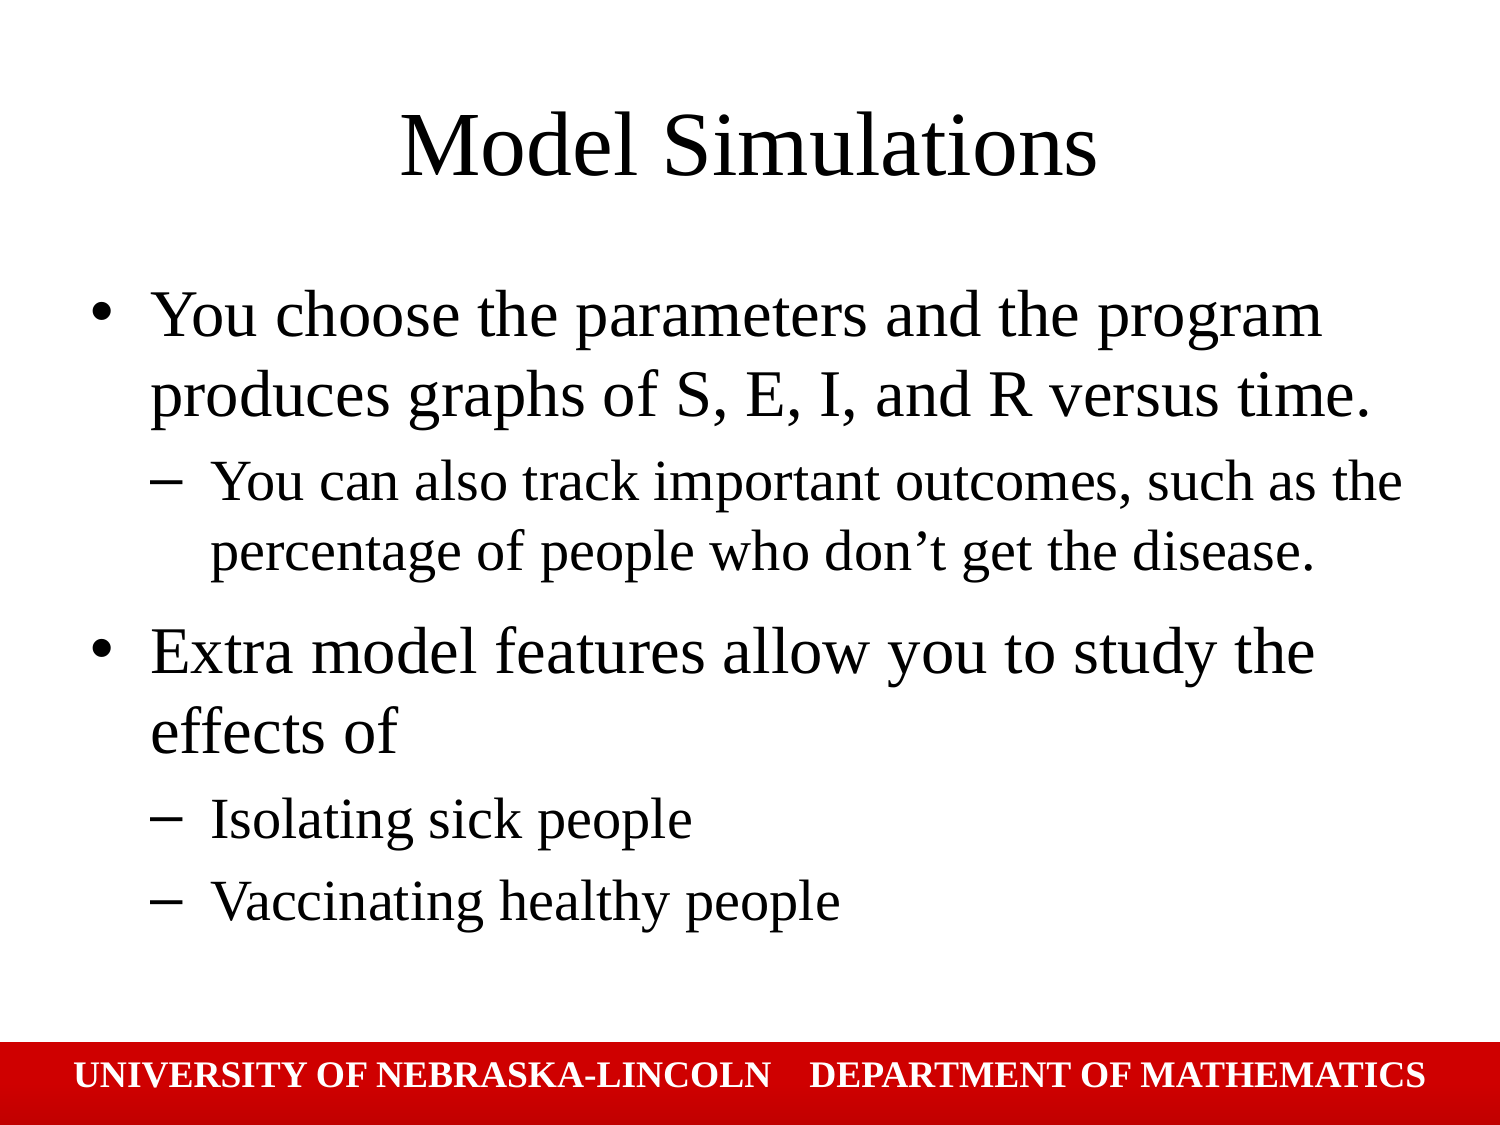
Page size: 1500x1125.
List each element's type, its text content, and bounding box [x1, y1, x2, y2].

list You choose the parameters and the program produces graphs of S, E, I, and R versus time. You can also track important outcomes, such as the percentage of people who don’t get the disease. Extra model features allow you to study the effects of Isolating sick people Vaccinating healthy people [75, 262, 1425, 1005]
title Model Simulations [75, 45, 1425, 233]
